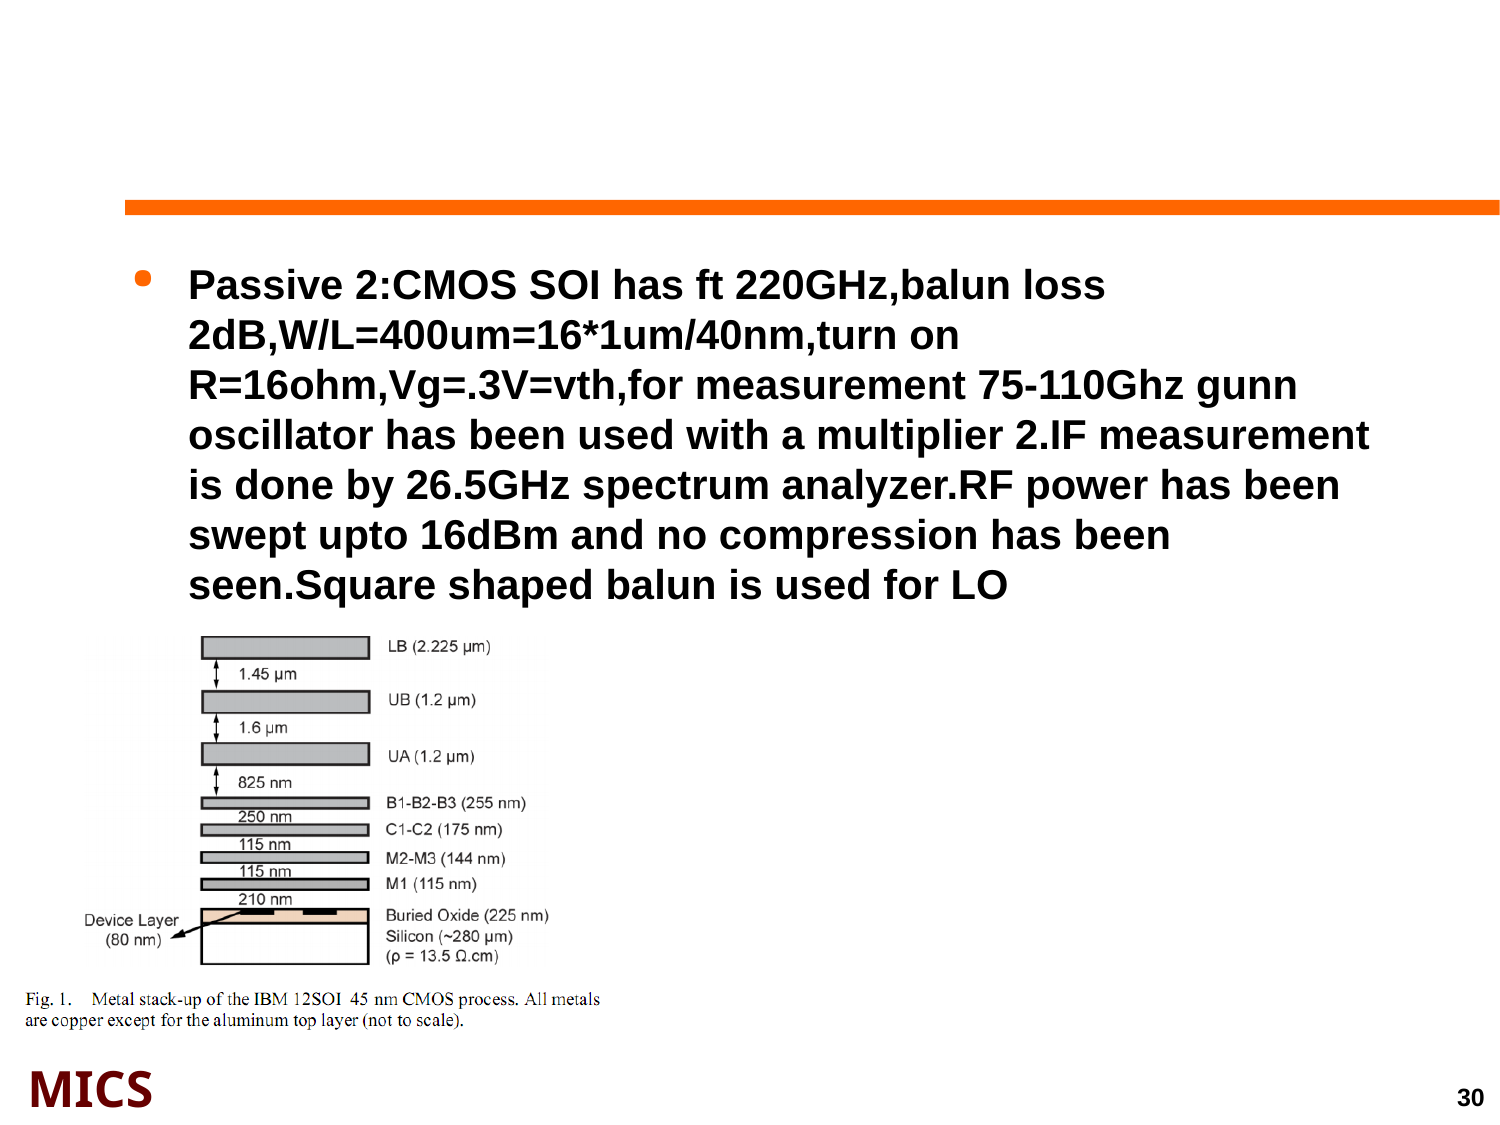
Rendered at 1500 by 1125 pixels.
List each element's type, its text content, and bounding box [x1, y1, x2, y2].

picture [12, 624, 614, 1034]
list Passive 2:CMOS SOI has ft 220GHz,balun loss 2dB,W/L=400um=16*1um/40nm,turn on R=16ohm,Vg=.3V=vth,for measurement 75-110Ghz gunn oscillator has been used with a multiplier 2.IF measurement is done by 26.5GHz spectrum analyzer.RF power has been swept upto 16dBm and no compression has been seen.Square shaped balun is used for LO [116, 249, 1392, 926]
slide_number 30 [1425, 1067, 1500, 1125]
